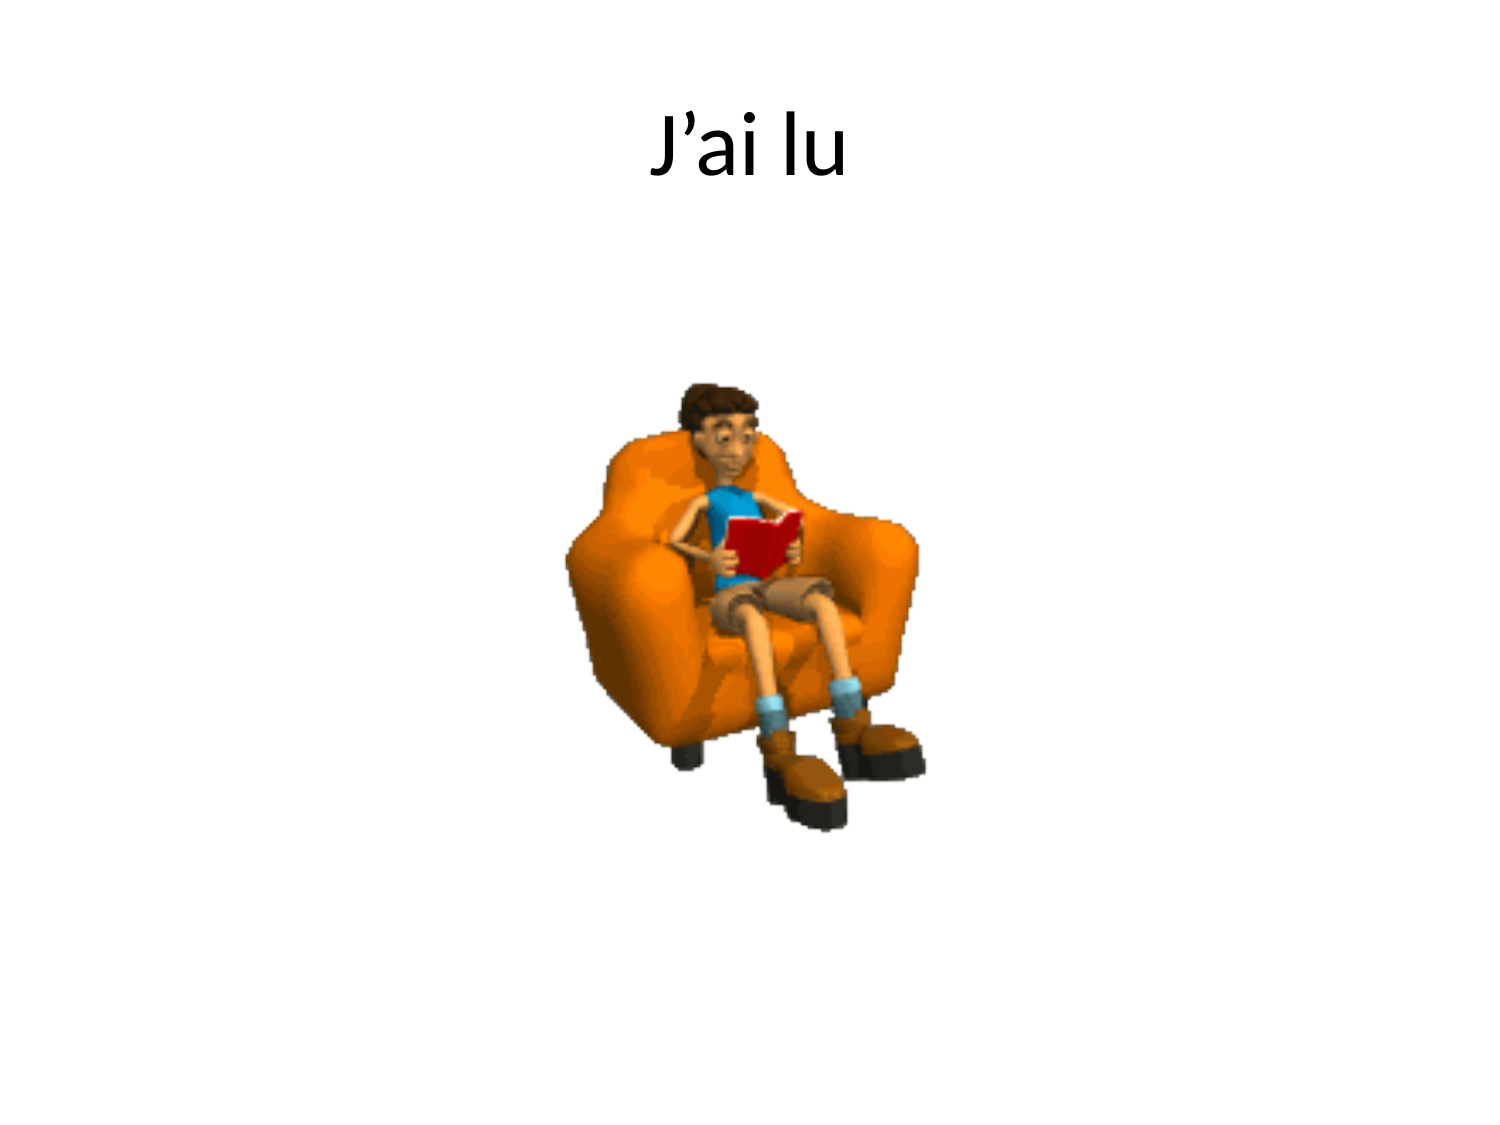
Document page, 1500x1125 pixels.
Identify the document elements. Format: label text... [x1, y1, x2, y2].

title J’ai lu [75, 45, 1425, 233]
picture [549, 374, 949, 842]
